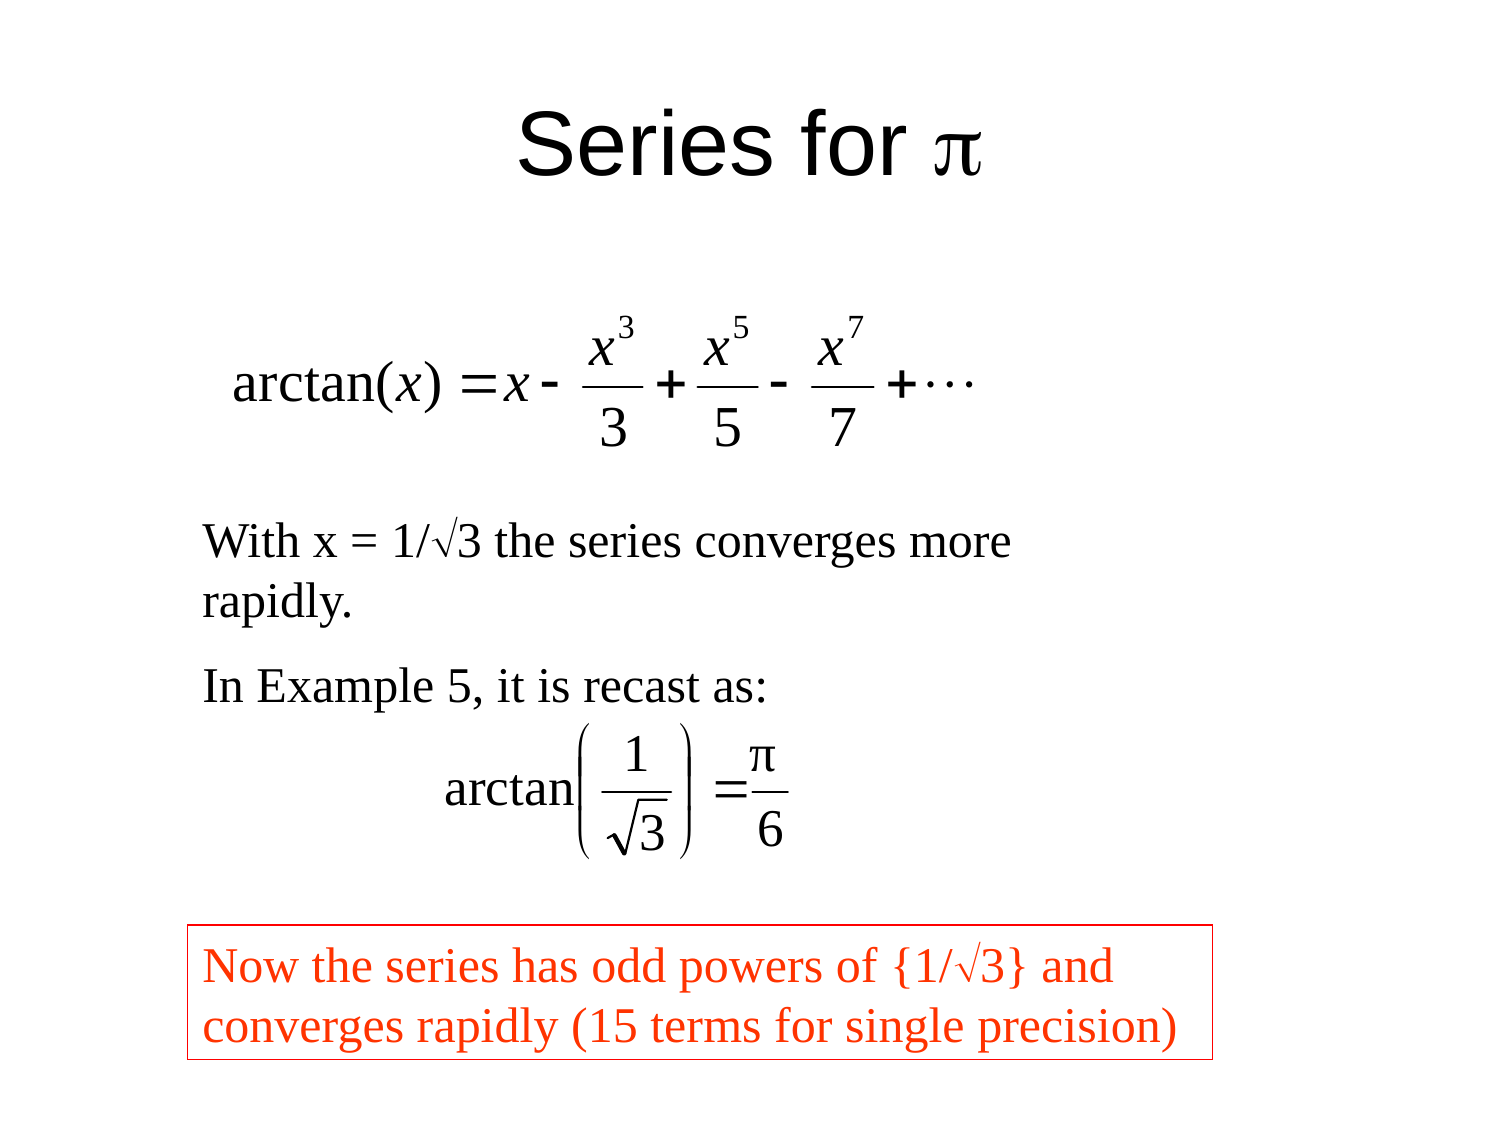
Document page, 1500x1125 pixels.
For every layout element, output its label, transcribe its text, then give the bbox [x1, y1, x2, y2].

text_box With x = 1/3 the series converges more rapidly. In Example 5, it is recast as: [187, 500, 1163, 720]
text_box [224, 299, 988, 460]
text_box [437, 712, 801, 872]
text_box Now the series has odd powers of {1/3} and converges rapidly (15 terms for single precision) [187, 924, 1213, 1060]
title Series for  [74, 44, 1426, 233]
